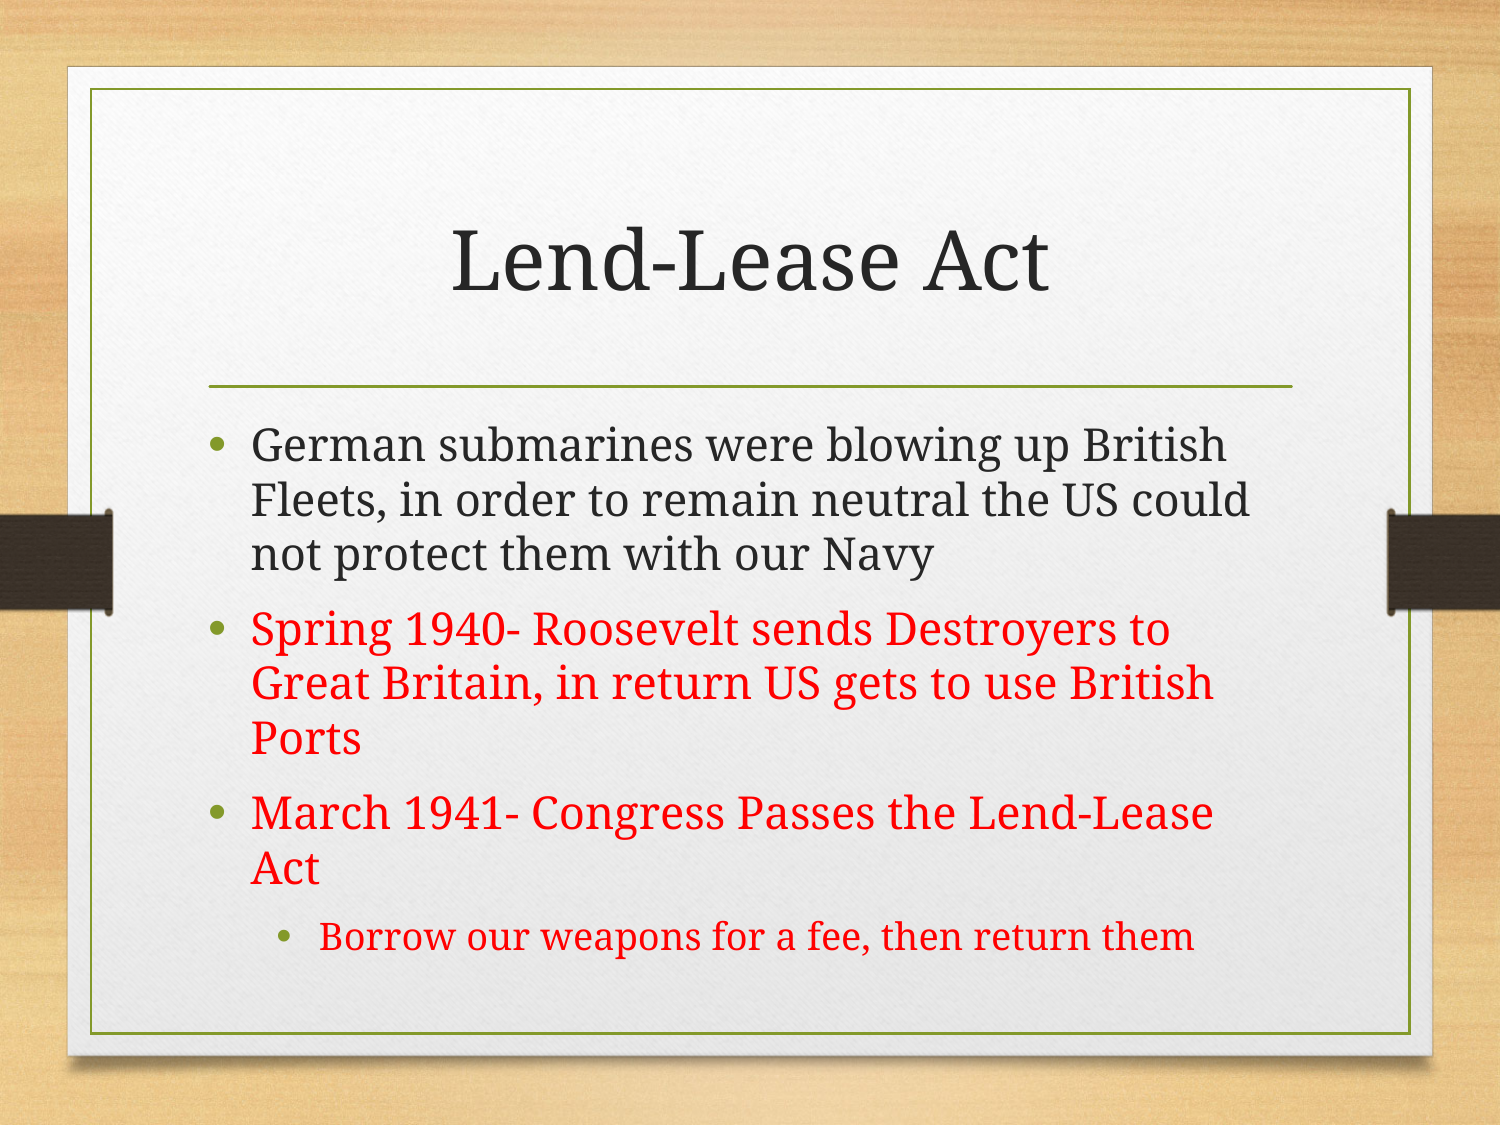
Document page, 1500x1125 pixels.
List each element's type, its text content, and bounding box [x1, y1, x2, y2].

list German submarines were blowing up British Fleets, in order to remain neutral the US could not protect them with our Navy Spring 1940- Roosevelt sends Destroyers to Great Britain, in return US gets to use British Ports March 1941- Congress Passes the Lend-Lease Act Borrow our weapons for a fee, then return them [193, 408, 1309, 974]
title Lend-Lease Act [193, 150, 1309, 365]
picture [0, 0, 1500, 1125]
